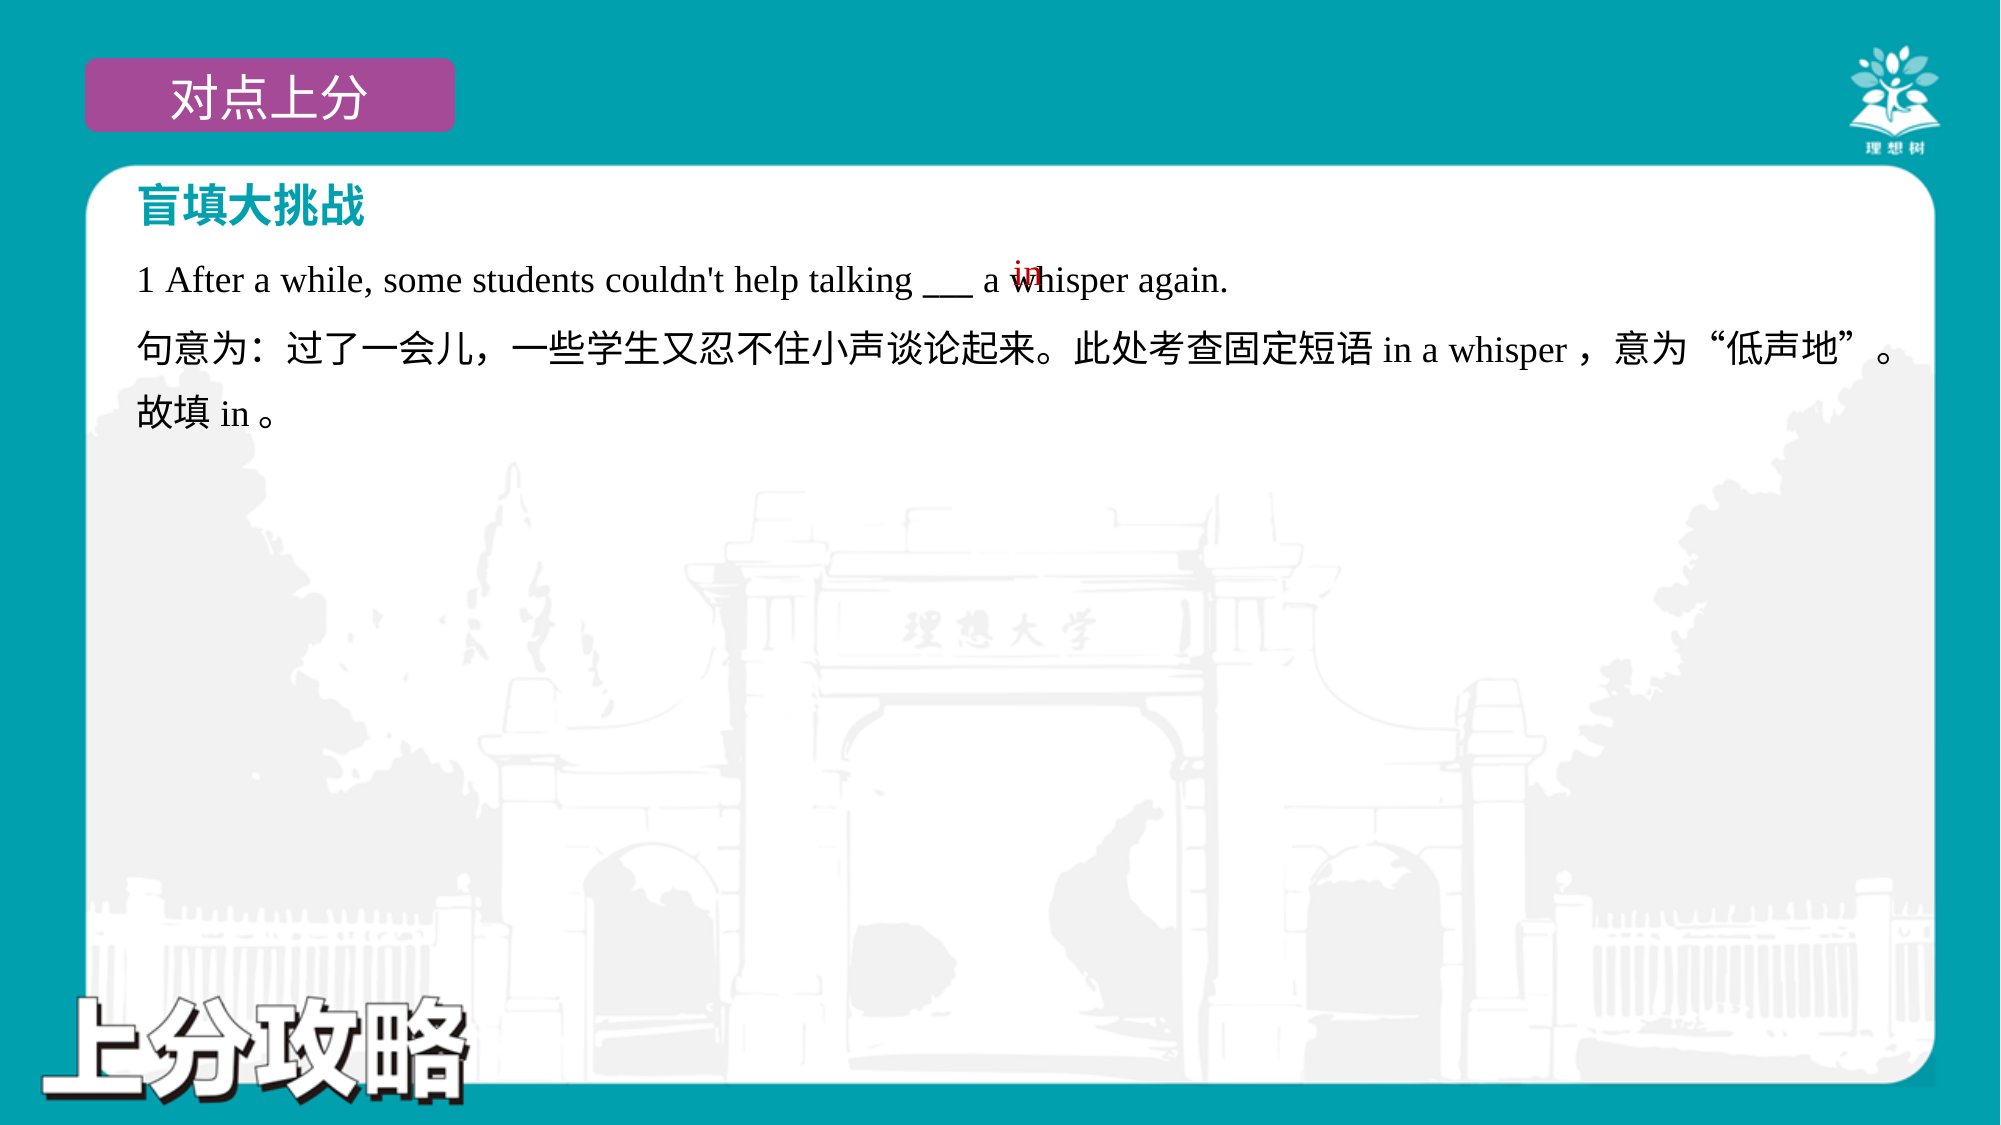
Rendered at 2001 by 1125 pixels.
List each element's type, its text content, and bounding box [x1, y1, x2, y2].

picture [0, 0, 2000, 1125]
text_box 1 After a while, some students couldn't help talking ___ a whisper again. [136, 233, 1865, 293]
text_box 盲填大挑战 [136, 176, 1865, 232]
text_box 句意为：过了一会儿，一些学生又忍不住小声谈论起来。此处考查固定短语in a whisper，意为“低声地”。 故填in。 [136, 300, 1865, 428]
text_box in [999, 226, 1056, 287]
